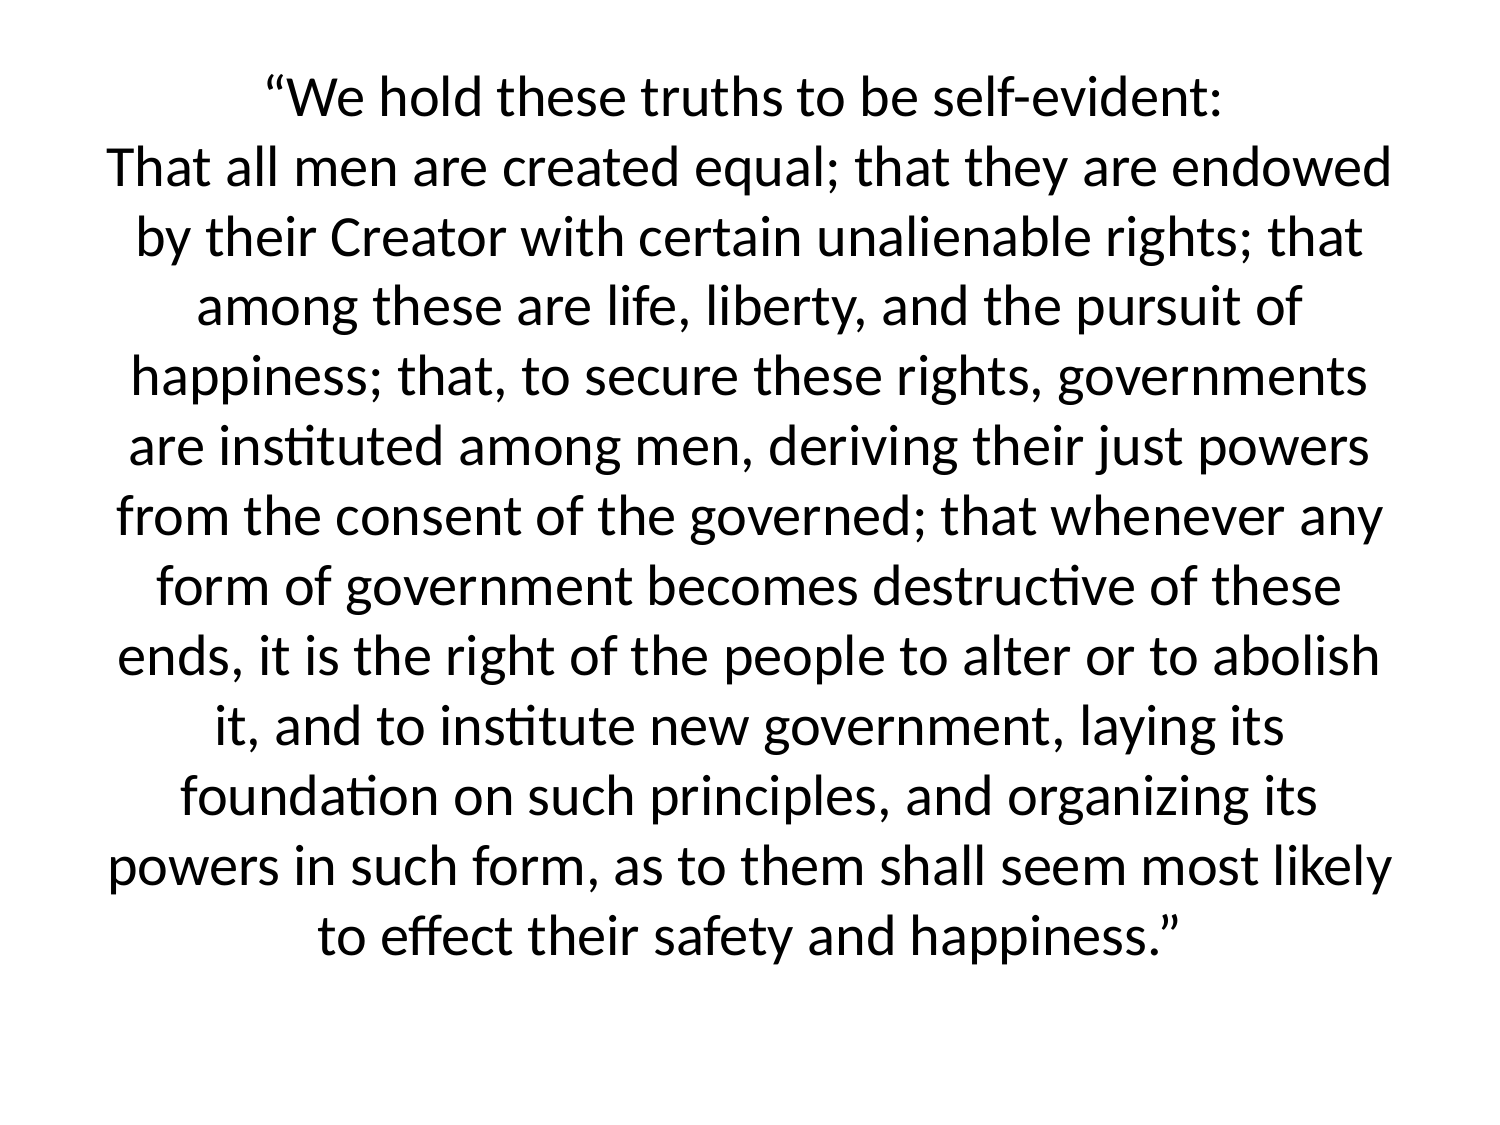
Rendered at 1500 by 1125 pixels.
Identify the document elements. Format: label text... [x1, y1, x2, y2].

title “We hold these truths to be self-evident: That all men are created equal; that they are endowed by their Creator with certain unalienable rights; that among these are life, liberty, and the pursuit of happiness; that, to secure these rights, governments are instituted among men, deriving their just powers from the consent of the governed; that whenever any form of government becomes destructive of these ends, it is the right of the people to alter or to abolish it, and to institute new government, laying its foundation on such principles, and organizing its powers in such form, as to them shall seem most likely to effect their safety and happiness.” [74, 44, 1426, 1051]
